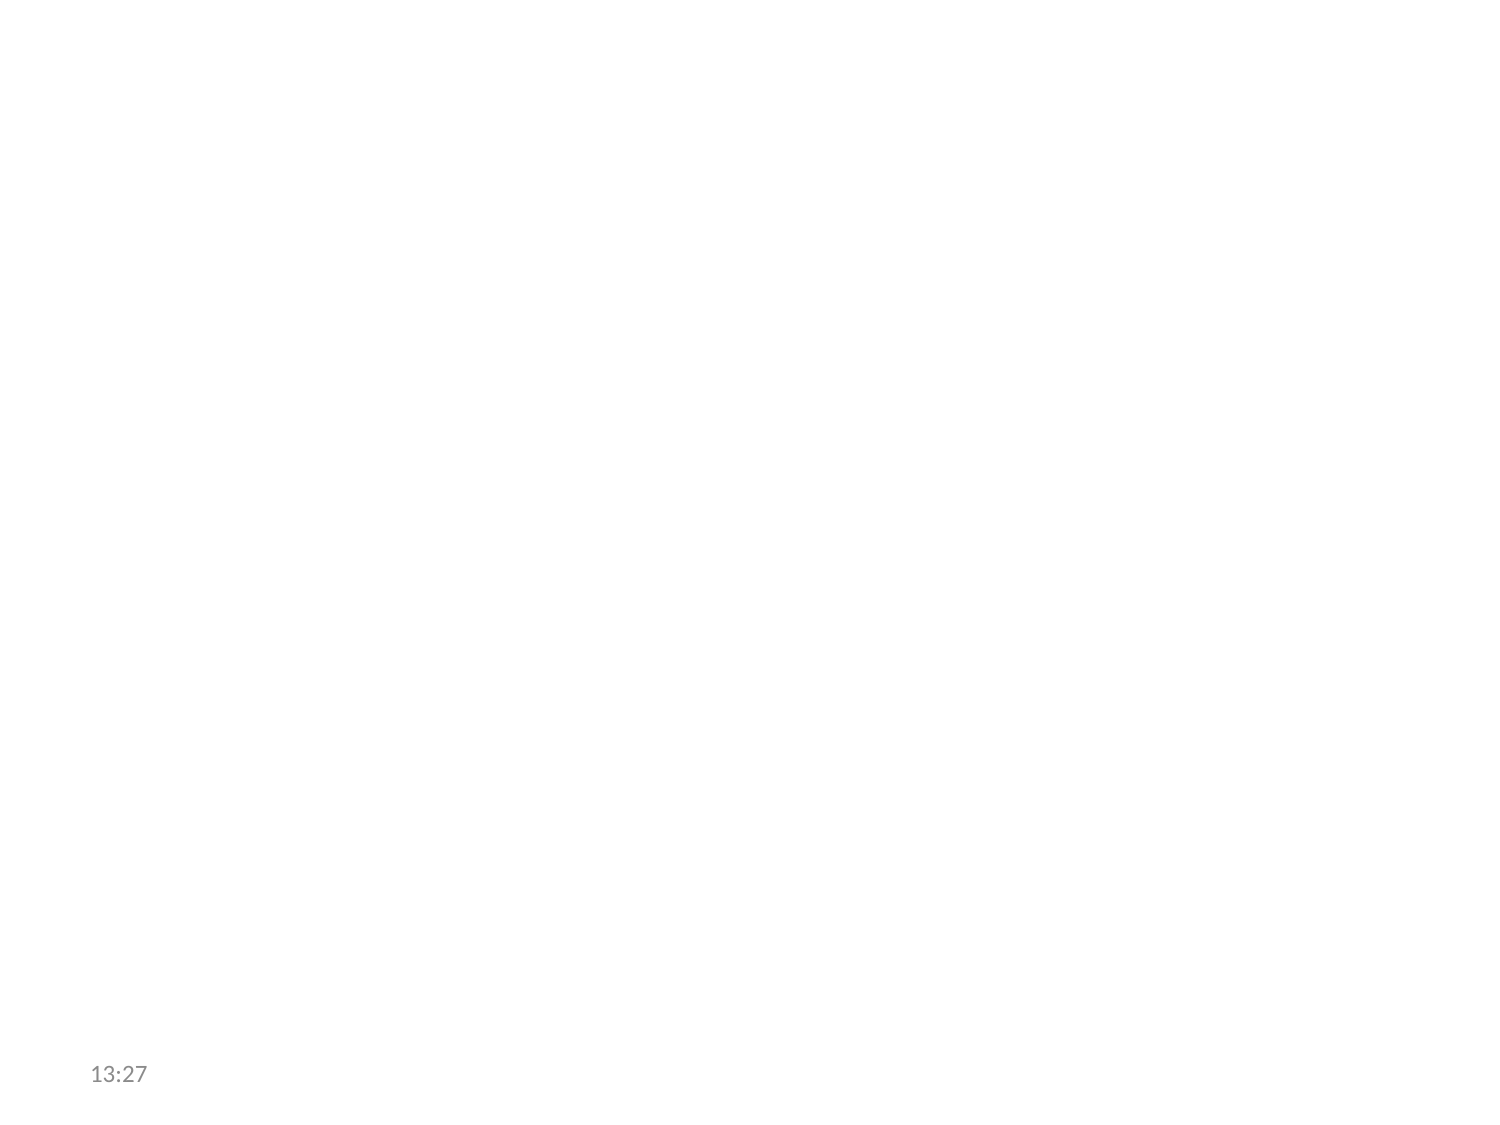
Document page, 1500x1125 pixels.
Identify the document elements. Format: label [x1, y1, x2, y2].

slide_number [75, 1042, 425, 1103]
